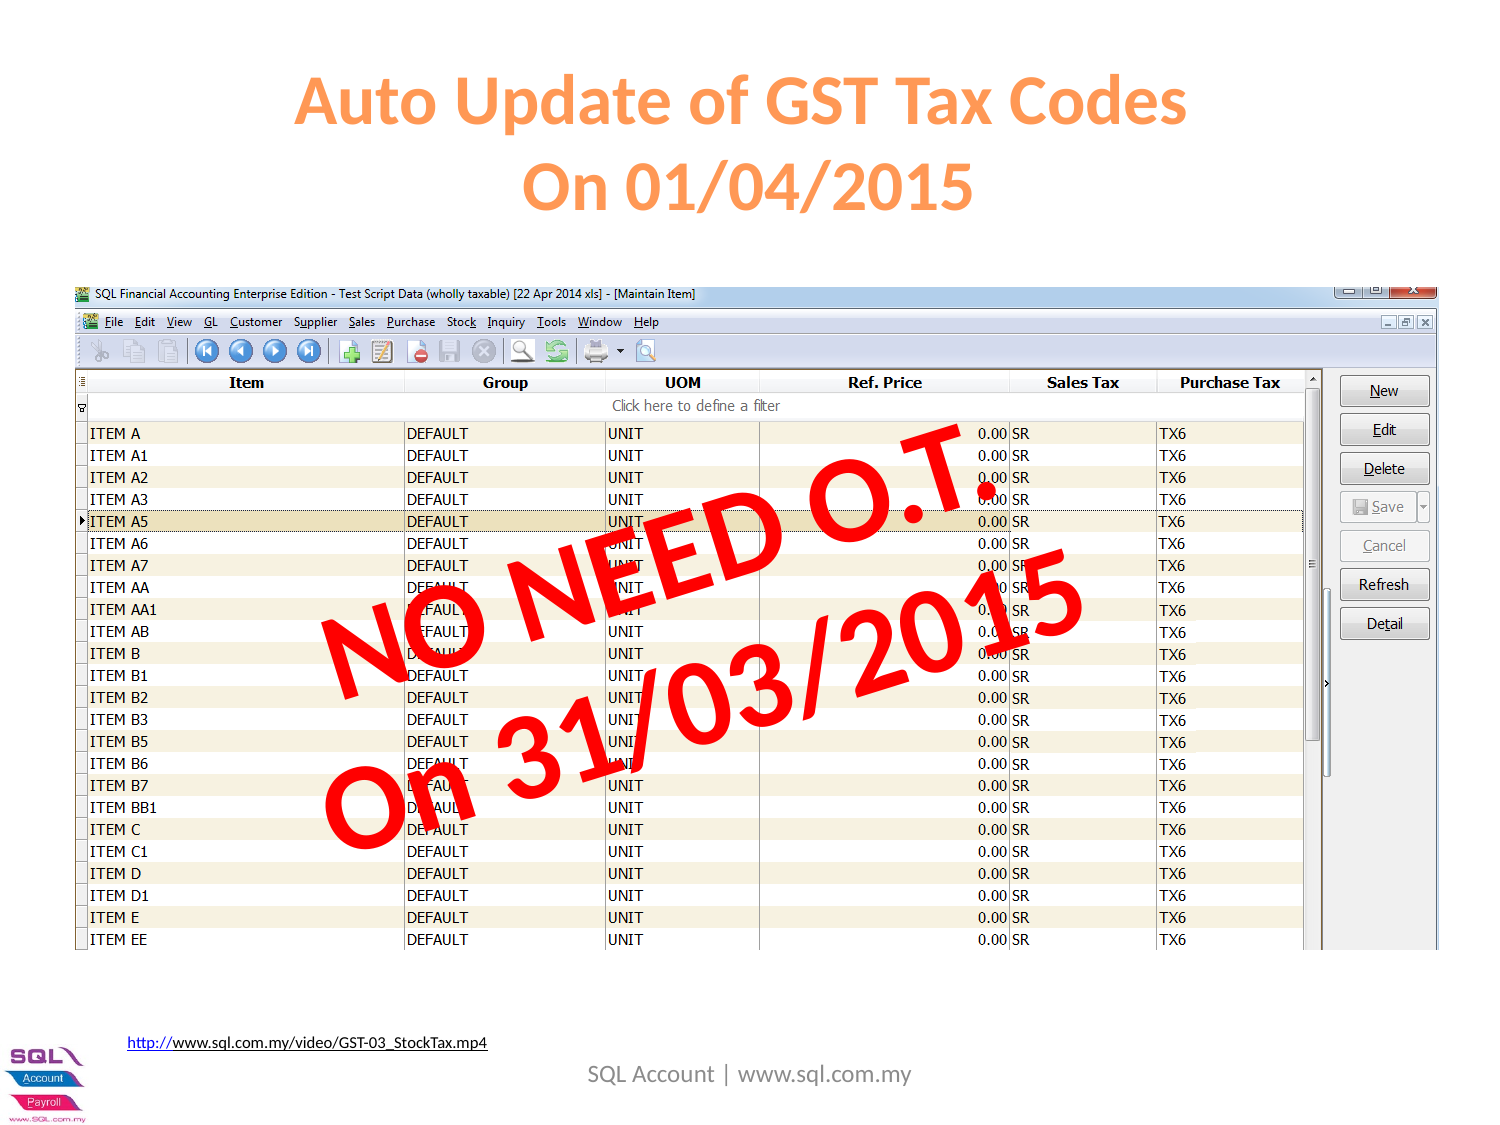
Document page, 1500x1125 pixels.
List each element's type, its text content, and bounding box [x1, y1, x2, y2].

text_box http://www.sql.com.my/video/GST-03_StockTax.mp4 [112, 1024, 600, 1060]
picture [0, 1044, 91, 1125]
picture [74, 287, 1440, 951]
footer SQL Account | www.sql.com.my [512, 1042, 988, 1103]
title Auto Update of GST Tax Codes On 01/04/2015 [75, 45, 1425, 233]
